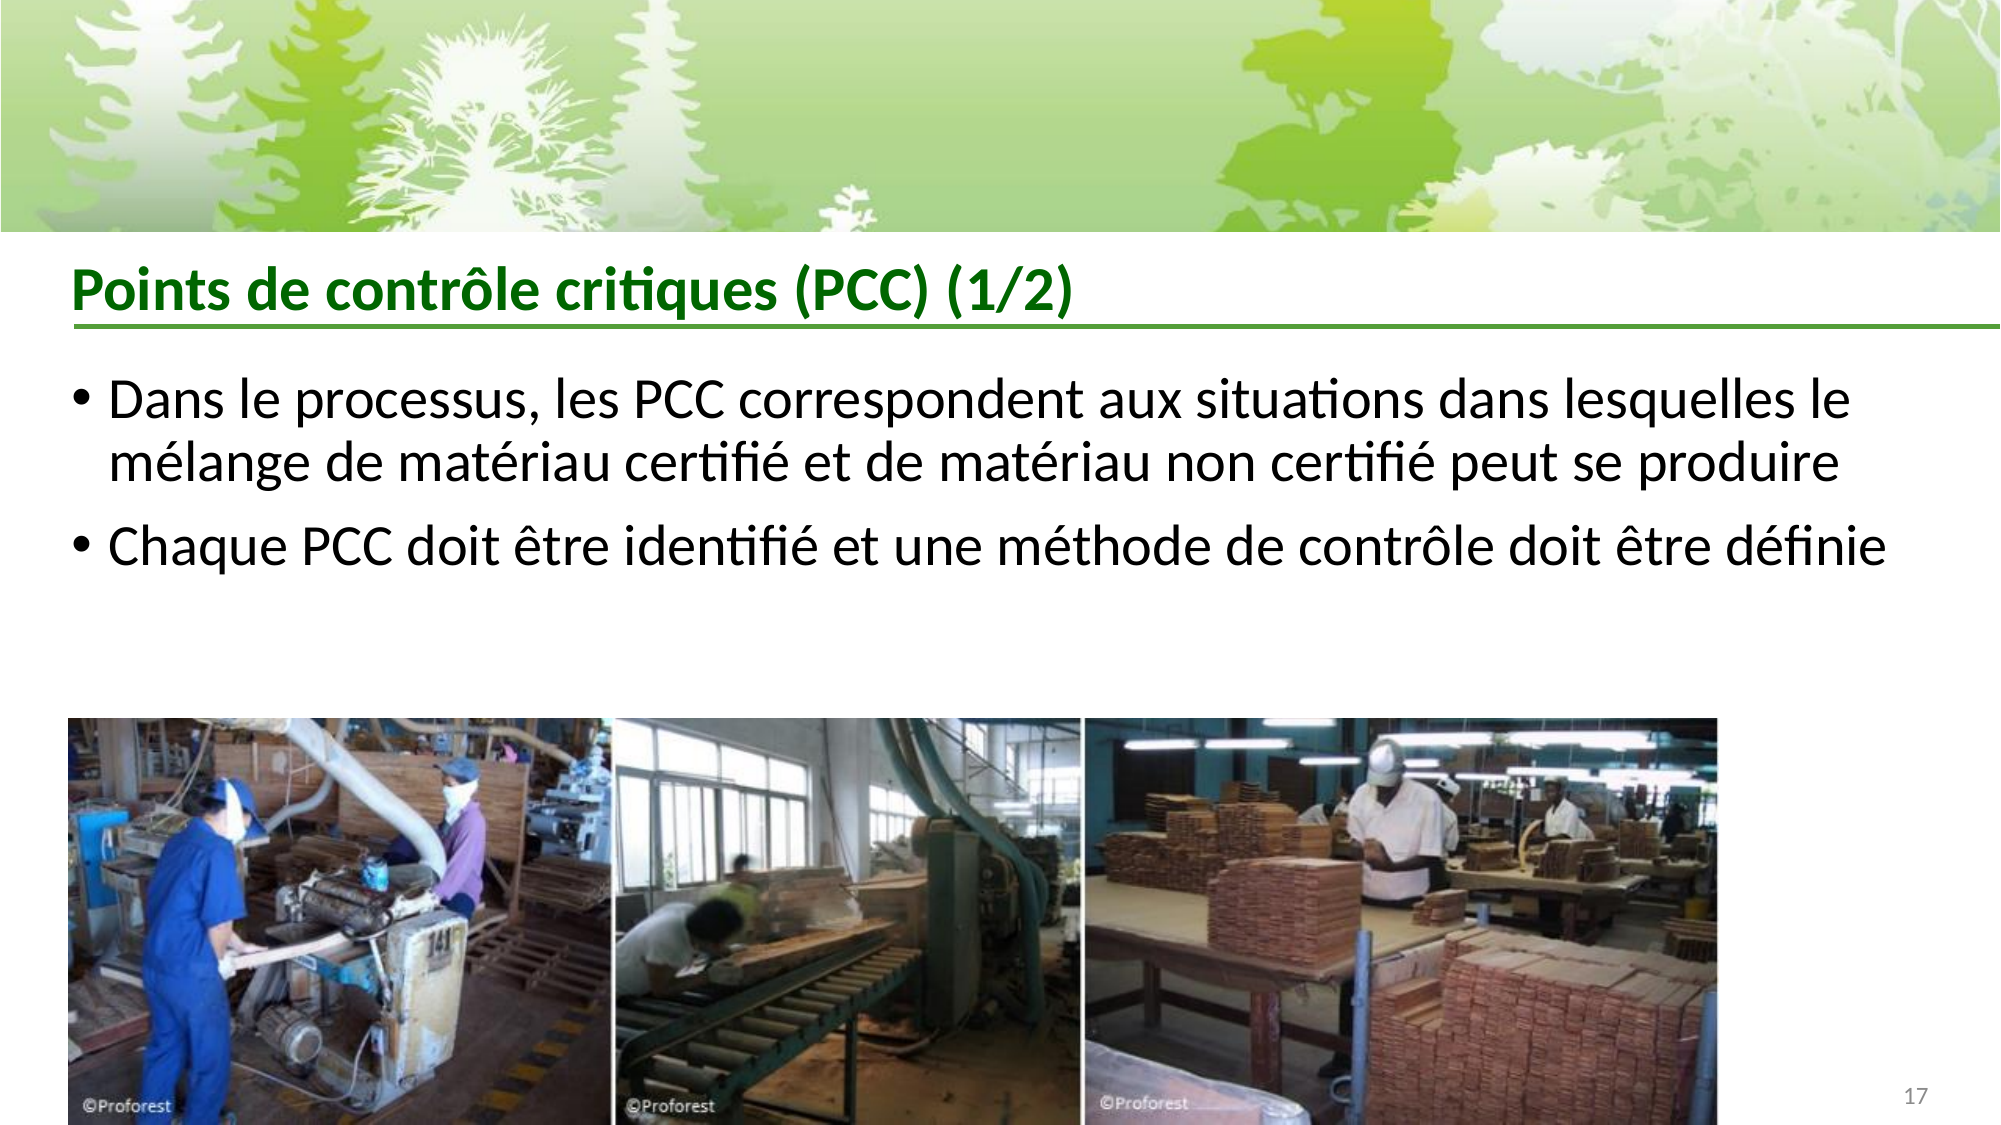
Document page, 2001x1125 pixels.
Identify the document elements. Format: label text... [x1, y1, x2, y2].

title Points de contrôle critiques (PCC) (1/2) [56, 181, 1782, 360]
slide_number 17 [1719, 1065, 1944, 1125]
list Dans le processus, les PCC correspondent aux situations dans lesquelles le mélange de matériau certifié et de matériau non certifié peut se produire Chaque PCC doit être identifié et une méthode de contrôle doit être définie [56, 360, 1944, 967]
picture [68, 718, 1719, 1125]
picture [0, 0, 2000, 232]
